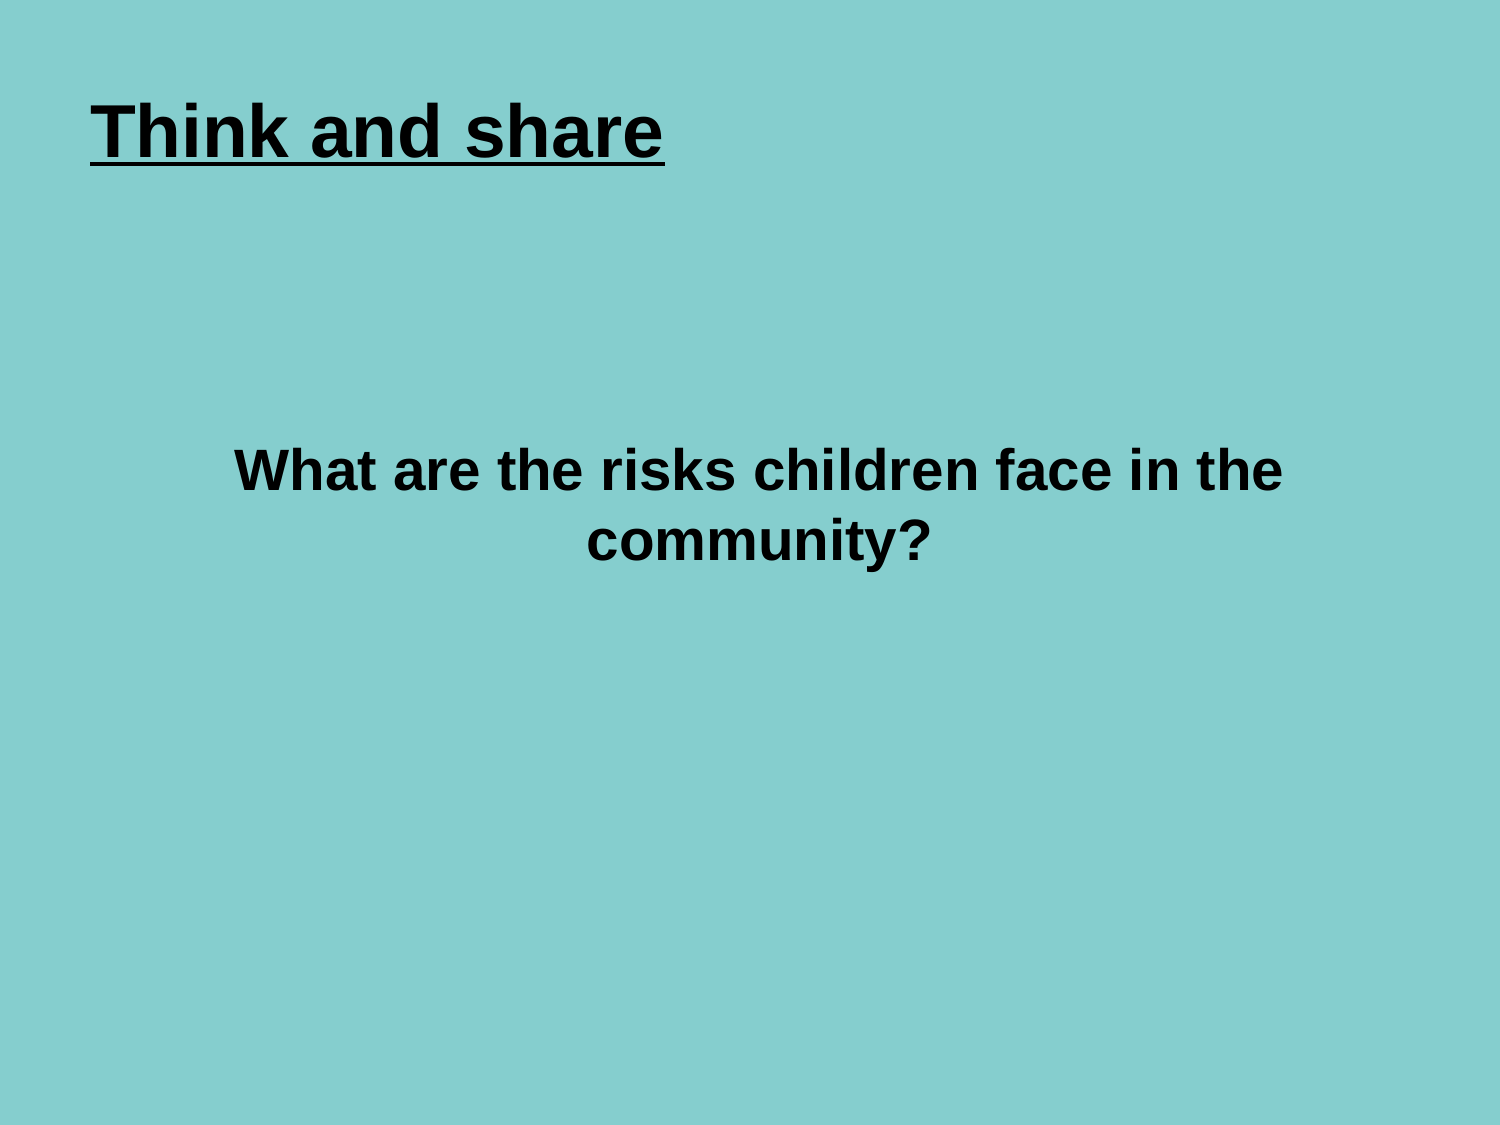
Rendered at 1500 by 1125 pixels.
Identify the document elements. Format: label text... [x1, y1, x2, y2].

title What are the risks children face in the community? [78, 425, 1442, 625]
text_box Think and share [74, 75, 1438, 275]
